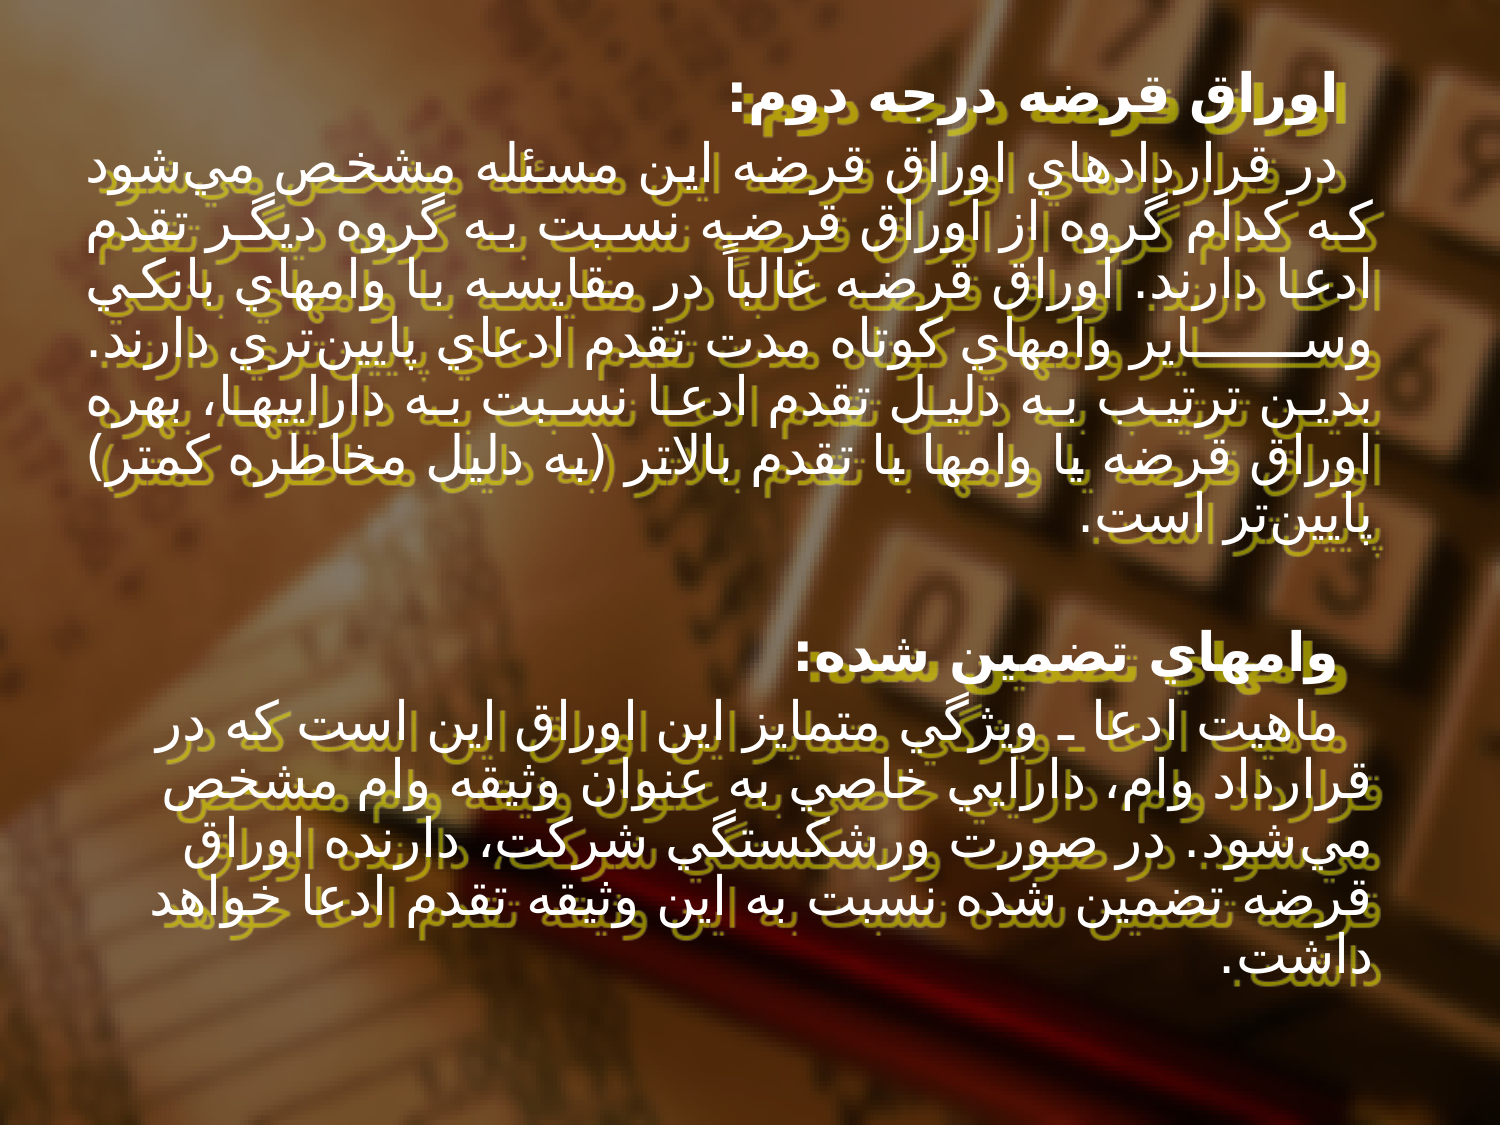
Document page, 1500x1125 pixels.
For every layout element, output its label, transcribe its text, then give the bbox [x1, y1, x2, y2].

list اوراق قرضه درجه دوم: در قراردادهاي اوراق قرضه اين مسئله مشخص مي‌شود كه كدام گروه از اوراق قرضه نسبت به گروه ديگر تقدم ادعا دارند. اوراق قرضه غالباً در مقايسه با وامهاي بانكي وساير وامهاي كوتاه مدت تقدم ادعاي پايين‌تري دارند. بدين ترتيب به دليل تقدم ادعا نسبت به داراييها، بهره اوراق قرضه يا وامها با تقدم بالاتر (به دليل مخاطره كمتر) پايين‌تر است. وامهاي تضمين شده: ماهيت ادعا ـ ويژگي متمايز اين اوراق اين است كه در قرارداد وام، دارايي خاصي به عنوان وثيقه وام مشخص مي‌شود. در صورت ورشكستگي شركت، دارنده اوراق قرضه تضمين شده نسبت به اين وثيقه تقدم ادعا خواهد داشت. [70, 58, 1407, 997]
picture [0, 0, 1500, 1125]
